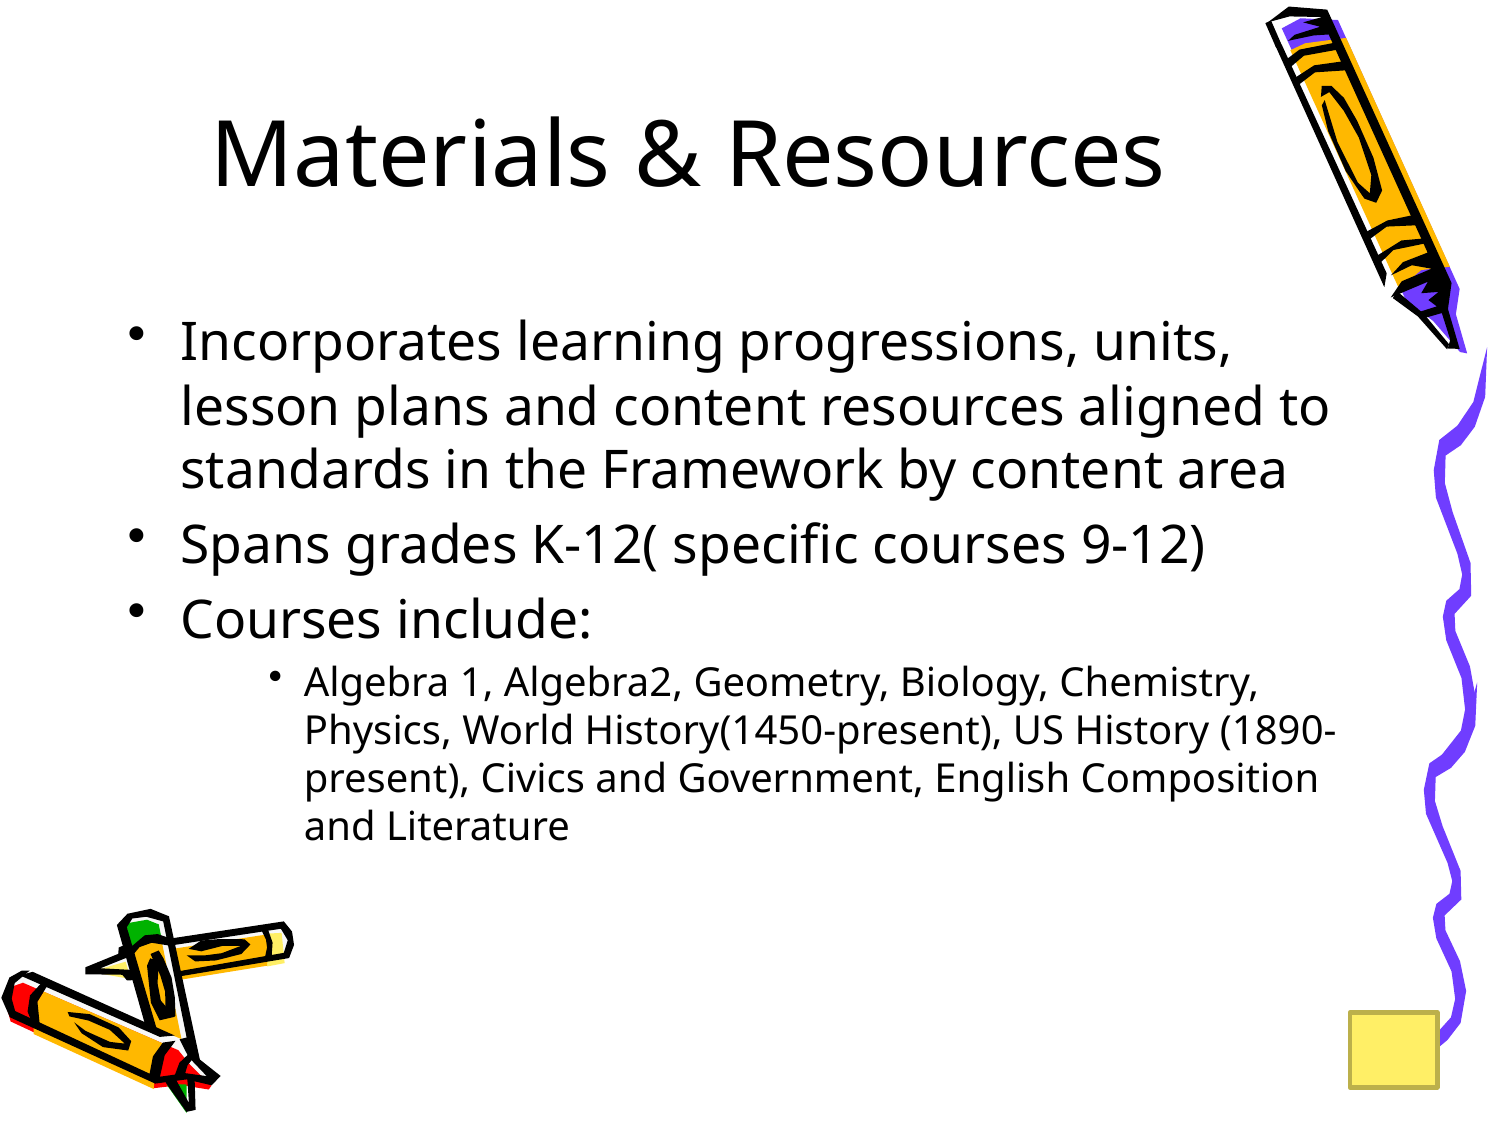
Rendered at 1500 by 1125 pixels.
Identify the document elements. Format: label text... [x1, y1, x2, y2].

list Incorporates learning progressions, units, lesson plans and content resources aligned to standards in the Framework by content area Spans grades K-12( specific courses 9-12) Courses include: Algebra 1, Algebra2, Geometry, Biology, Chemistry, Physics, World History(1450-present), US History (1890-present), Civics and Government, English Composition and Literature [112, 299, 1376, 901]
text_box [1348, 1010, 1440, 1090]
title Materials & Resources [124, 62, 1253, 213]
